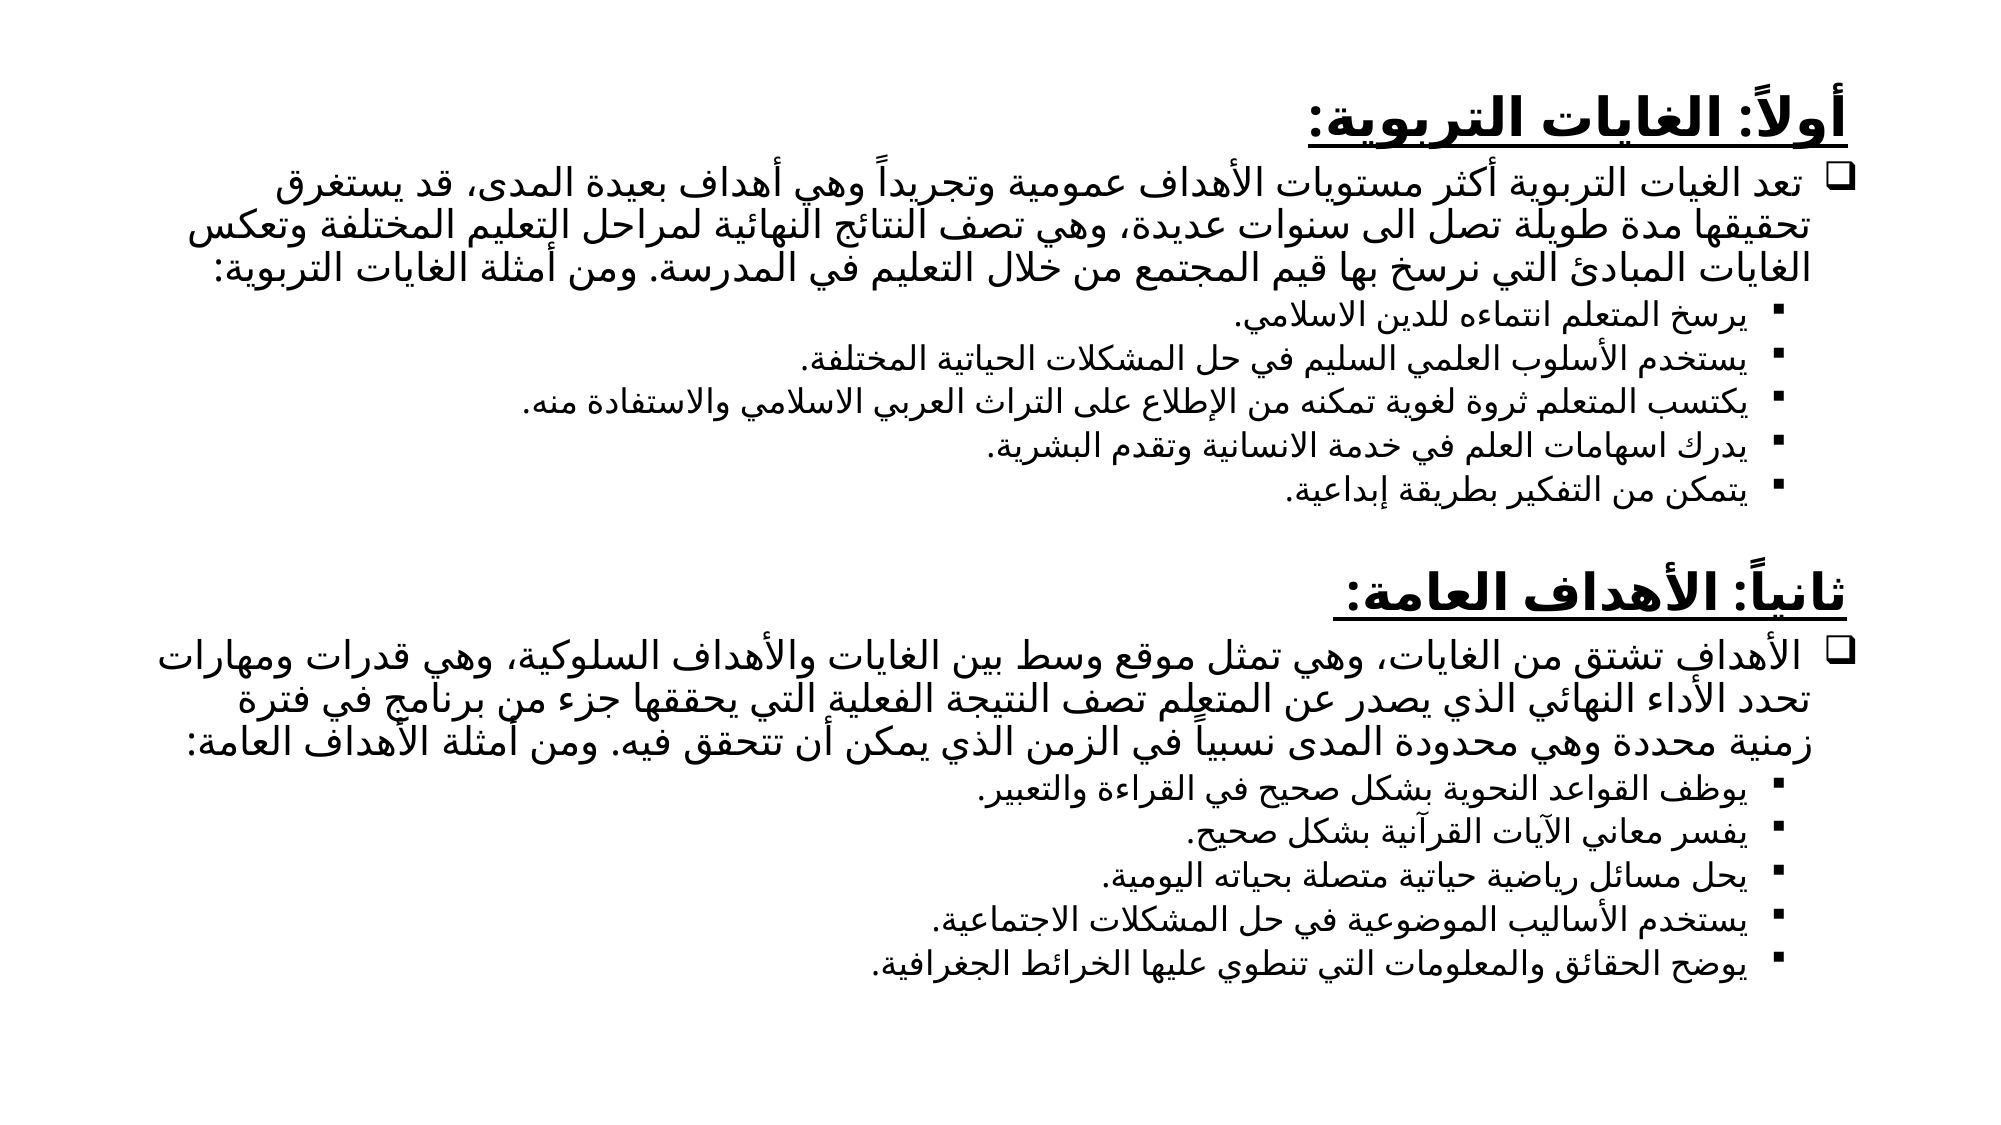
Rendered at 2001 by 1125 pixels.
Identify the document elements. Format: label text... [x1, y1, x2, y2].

list أولاً: الغايات التربوية: تعد الغيات التربوية أكثر مستويات الأهداف عمومية وتجريداً وهي أهداف بعيدة المدى، قد يستغرق تحقيقها مدة طويلة تصل الى سنوات عديدة، وهي تصف النتائج النهائية لمراحل التعليم المختلفة وتعكس الغايات المبادئ التي نرسخ بها قيم المجتمع من خلال التعليم في المدرسة. ومن أمثلة الغايات التربوية: يرسخ المتعلم انتماءه للدين الاسلامي. يستخدم الأسلوب العلمي السليم في حل المشكلات الحياتية المختلفة. يكتسب المتعلم ثروة لغوية تمكنه من الإطلاع على التراث العربي الاسلامي والاستفادة منه. يدرك اسهامات العلم في خدمة الانسانية وتقدم البشرية. يتمكن من التفكير بطريقة إبداعية. ثانياً: الأهداف العامة: الأهداف تشتق من الغايات، وهي تمثل موقع وسط بين الغايات والأهداف السلوكية، وهي قدرات ومهارات تحدد الأداء النهائي الذي يصدر عن المتعلم تصف النتيجة الفعلية التي يحققها جزء من برنامج في فترة زمنية محددة وهي محدودة المدى نسبياً في الزمن الذي يمكن أن تتحقق فيه. ومن أمثلة الأهداف العامة: يوظف القواعد النحوية بشكل صحيح في القراءة والتعبير. يفسر معاني الآيات القرآنية بشكل صحيح. يحل مسائل رياضية حياتية متصلة بحياته اليومية. يستخدم الأساليب الموضوعية في حل المشكلات الاجتماعية. يوضح الحقائق والمعلومات التي تنطوي عليها الخرائط الجغرافية. [137, 82, 1863, 1036]
